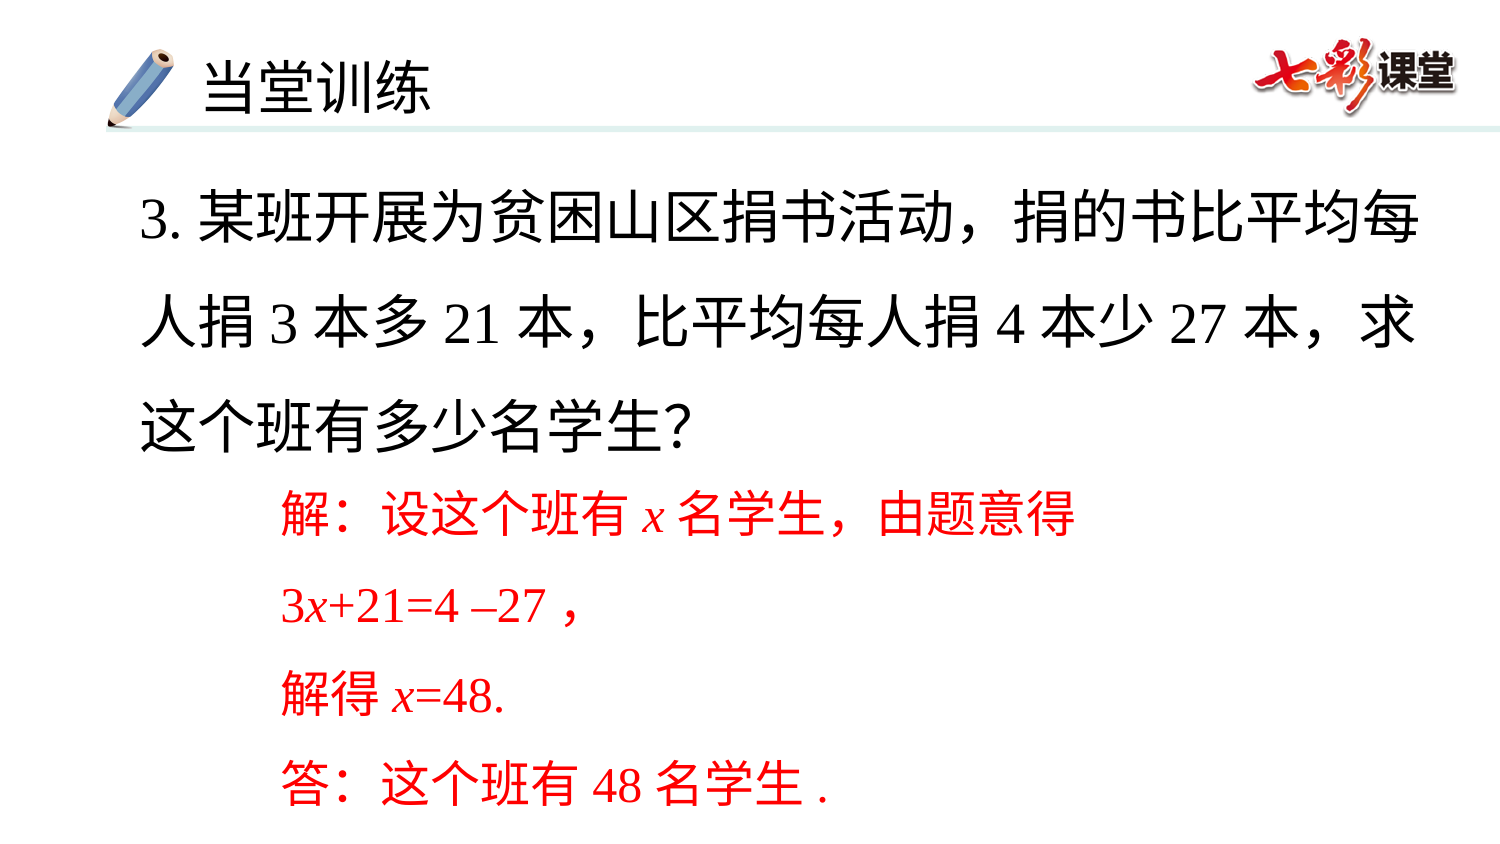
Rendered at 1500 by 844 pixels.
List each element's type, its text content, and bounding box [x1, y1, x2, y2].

picture [1249, 32, 1461, 118]
picture [100, 32, 181, 146]
text_box 3.某班开展为贫困山区捐书活动，捐的书比平均每人捐3本多21本，比平均每人捐4本少27本，求这个班有多少名学生？ [124, 138, 1441, 468]
text_box 解：设这个班有x名学生，由题意得 3x+21=4 –27， 解得x=48. 答：这个班有48名学生. [265, 445, 1152, 821]
